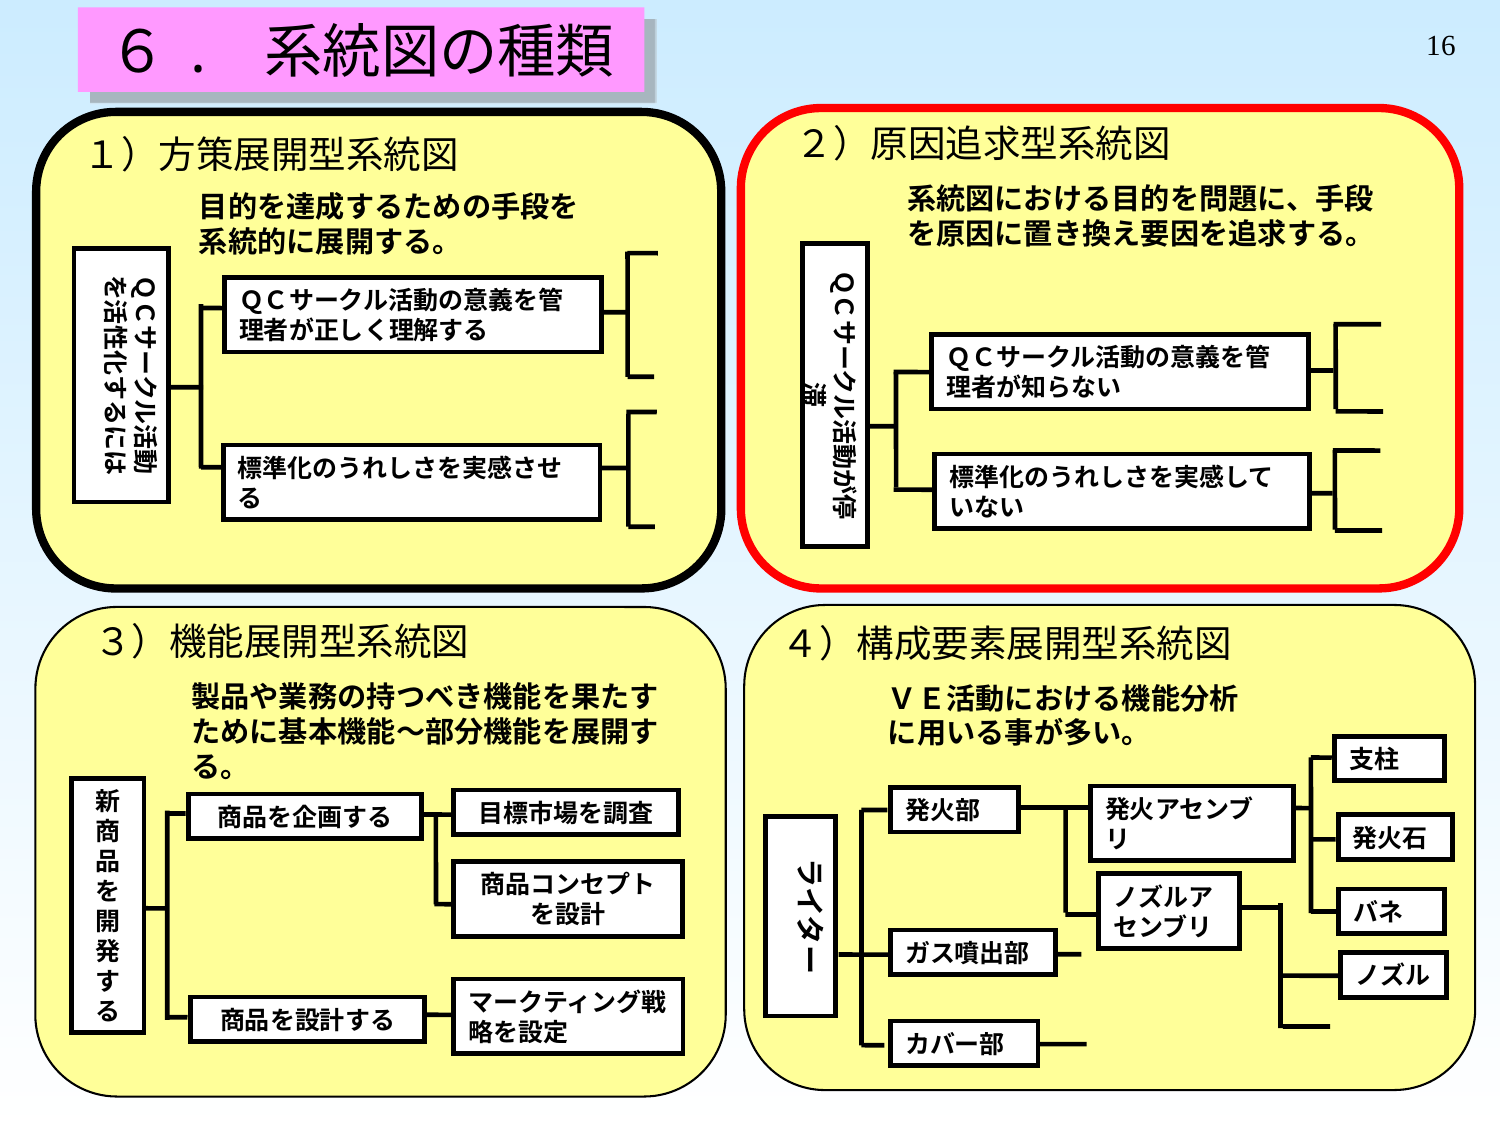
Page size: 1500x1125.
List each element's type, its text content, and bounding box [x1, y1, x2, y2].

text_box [743, 604, 1476, 1091]
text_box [73, 248, 659, 527]
text_box 目的を達成するための手段を系統的に展開する。 [184, 180, 596, 246]
text_box ６. 系統図の種類 [77, 7, 645, 92]
text_box [35, 606, 726, 1097]
text_box ３）機能展開型系統図 [79, 610, 490, 671]
text_box [36, 111, 722, 589]
text_box 16 [1411, 18, 1475, 69]
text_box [71, 778, 684, 1060]
text_box 製品や業務の持つべき機能を果たすために基本機能～部分機能を展開する。 [176, 670, 701, 791]
text_box １）方策展開型系統図 [69, 124, 517, 184]
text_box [740, 107, 1460, 589]
